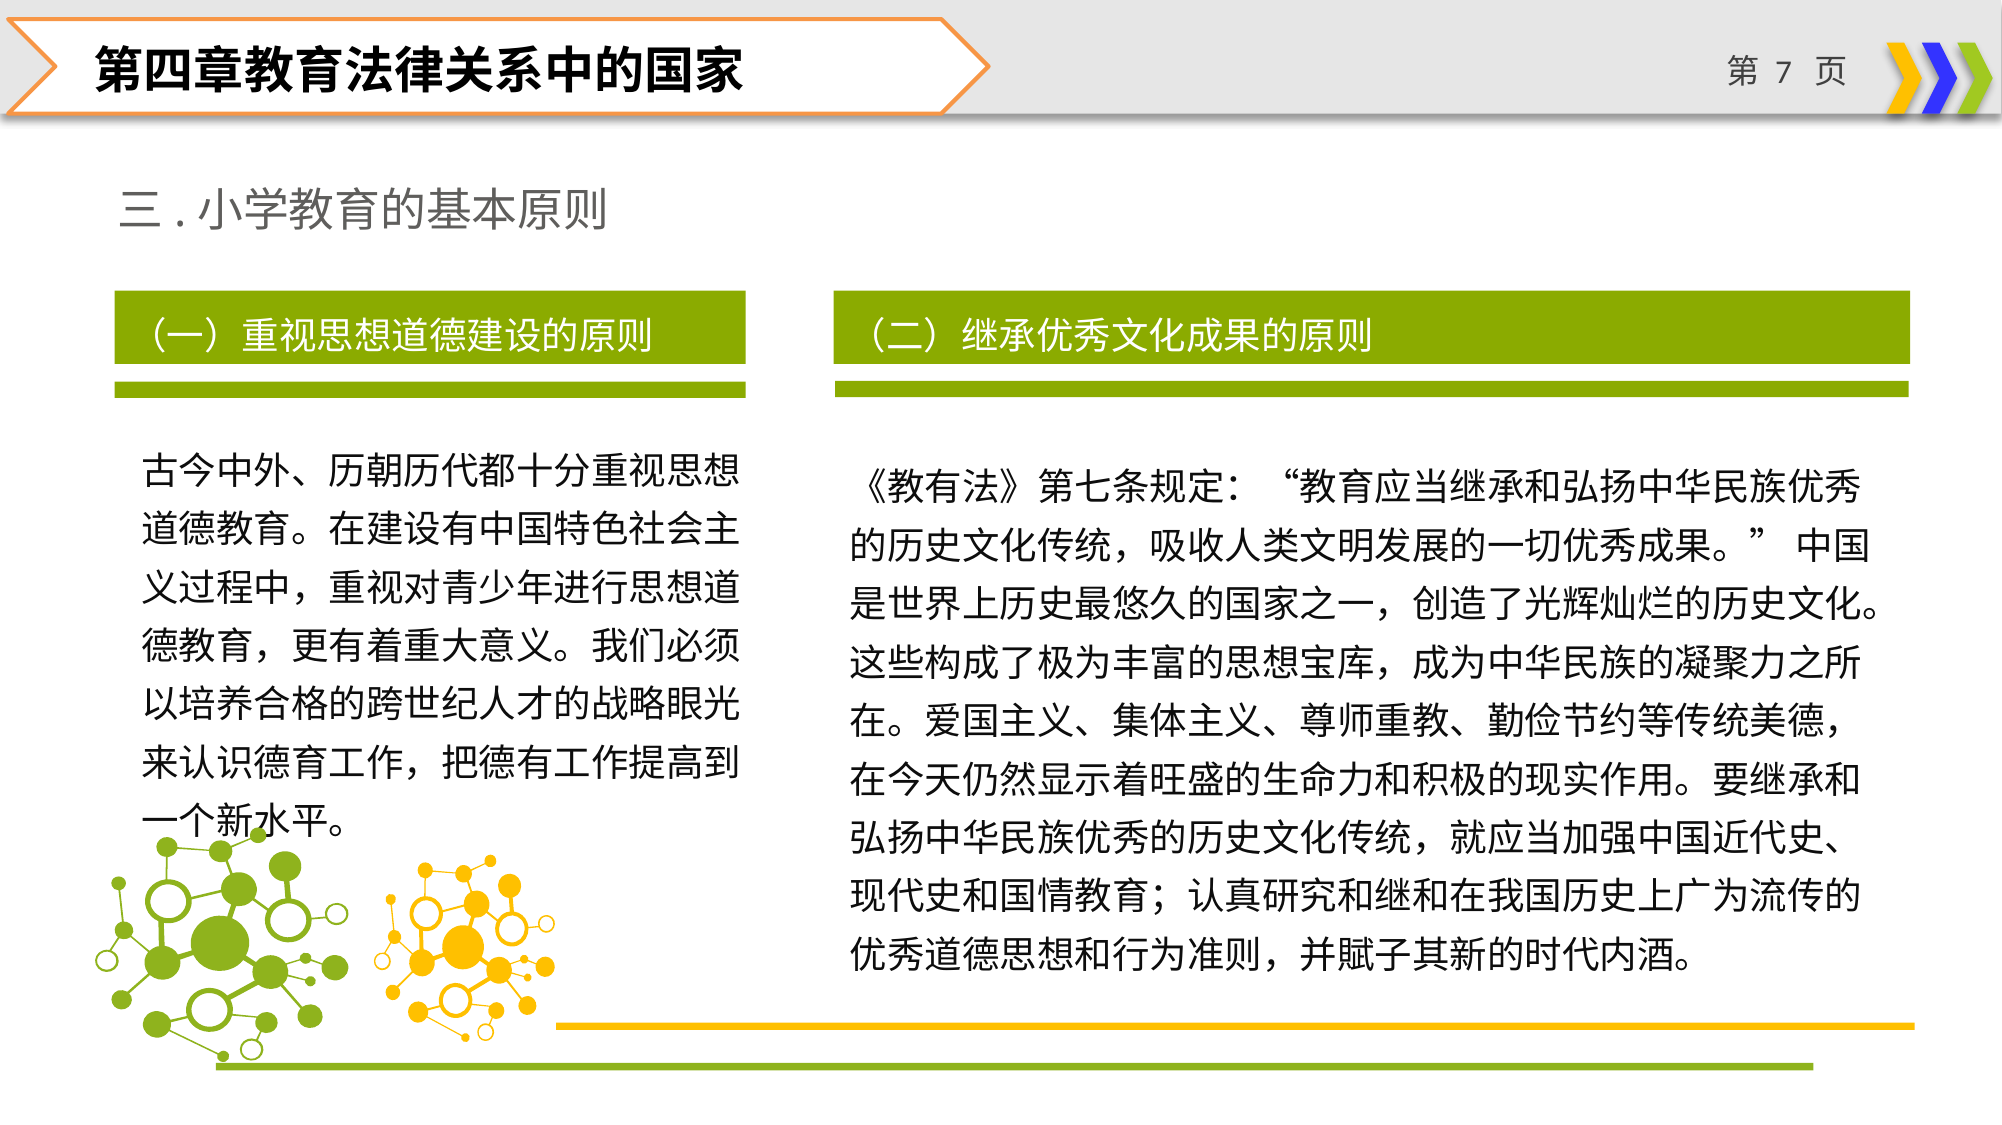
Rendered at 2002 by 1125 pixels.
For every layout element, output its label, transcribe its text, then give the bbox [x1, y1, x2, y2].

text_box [372, 853, 1915, 1044]
text_box 古今中外、历朝历代都十分重视思想道德教育。在建设有中国特色社会主义过程中，重视对青少年进行思想道德教育，更有着重大意义。我们必须以培养合格的跨世纪人才的战略眼光来认识德育工作，把德有工作提高到一个新水平。 [126, 425, 762, 825]
text_box [112, 380, 748, 400]
text_box [833, 379, 1911, 399]
text_box （二）继承优秀文化成果的原则 [833, 290, 1911, 364]
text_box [7, 18, 989, 114]
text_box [93, 826, 1814, 1071]
text_box （一）重视思想道德建设的原则 [114, 290, 746, 364]
text_box 《教有法》第七条规定：“教育应当继承和弘扬中华民族优秀的历史文化传统，吸收人类文明发展的一切优秀成果。” 中国是世界上历史最悠久的国家之一，创造了光辉灿烂的历史文化。这些构成了极为丰富的思想宝库，成为中华民族的凝聚力之所在。爱国主义、集体主义、尊师重教、勤俭节约等传统美德，在今天仍然显示着旺盛的生命力和积极的现实作用。要继承和弘扬中华民族优秀的历史文化传统，就应当加强中国近代史、现代史和国情教育；认真研究和继和在我国历史上广为流传的优秀道德思想和行为准则，并賦子其新的时代内酒。 [835, 442, 1910, 852]
text_box 三.小学教育的基本原则 [102, 172, 916, 243]
